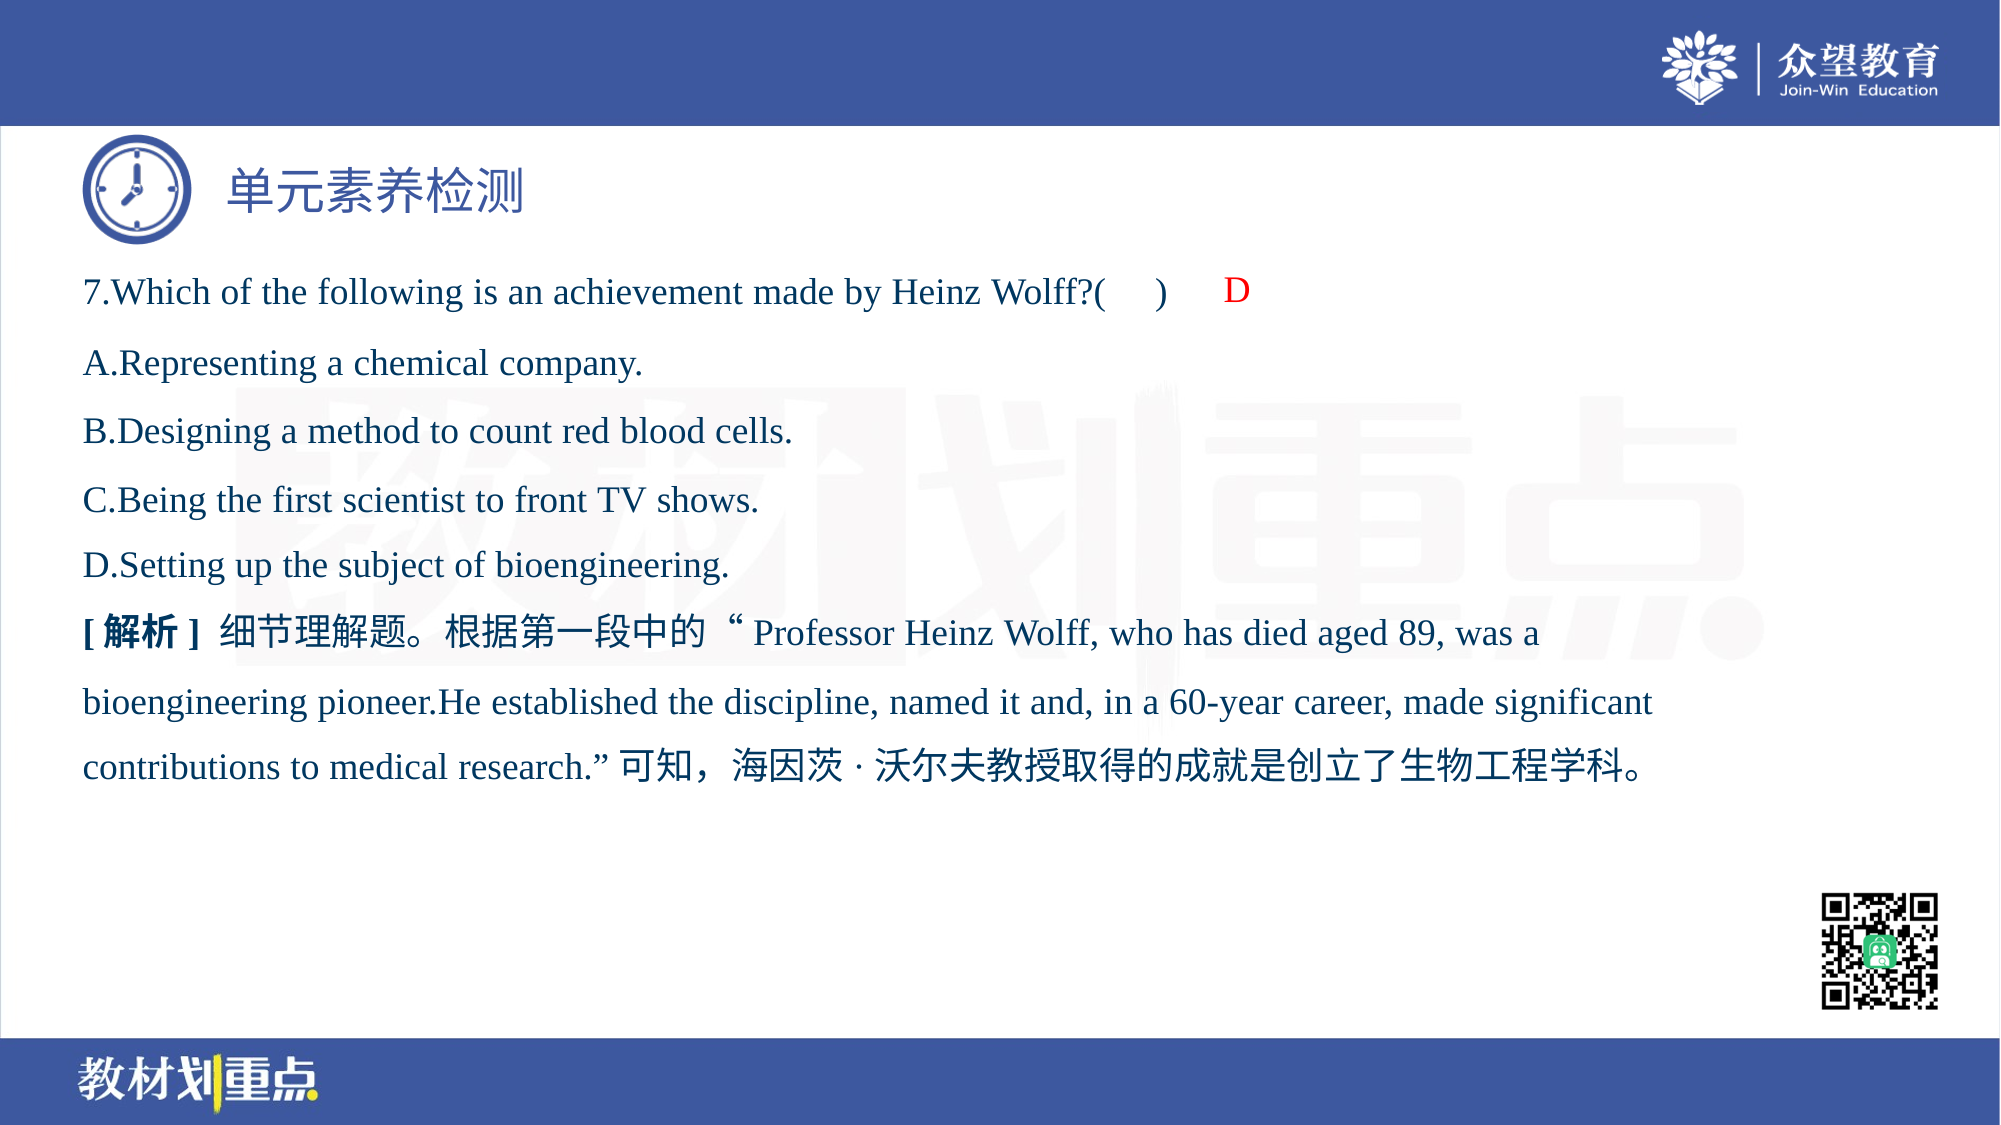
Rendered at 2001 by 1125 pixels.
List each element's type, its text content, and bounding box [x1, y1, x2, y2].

text_box D [1209, 245, 1265, 304]
text_box 7.Which of the following is an achievement made by Heinz Wolff?( ) [82, 247, 1817, 306]
text_box A.Representing a chemical company. B.Designing a method to count red blood cells. C.Being the first scientist to front TV shows. D.Setting up the subject of bioengineering. [82, 313, 1817, 578]
text_box [解析] 细节理解题。根据第一段中的“Professor Heinz Wolff, who has died aged 89, was a bioengineering pioneer.He established the discipline, named it and, in a 60-year career, made significant contributions to medical research.”可知，海因茨·沃尔夫教授取得的成就是创立了生物工程学科。 [82, 584, 1817, 780]
picture [0, 0, 2000, 1125]
